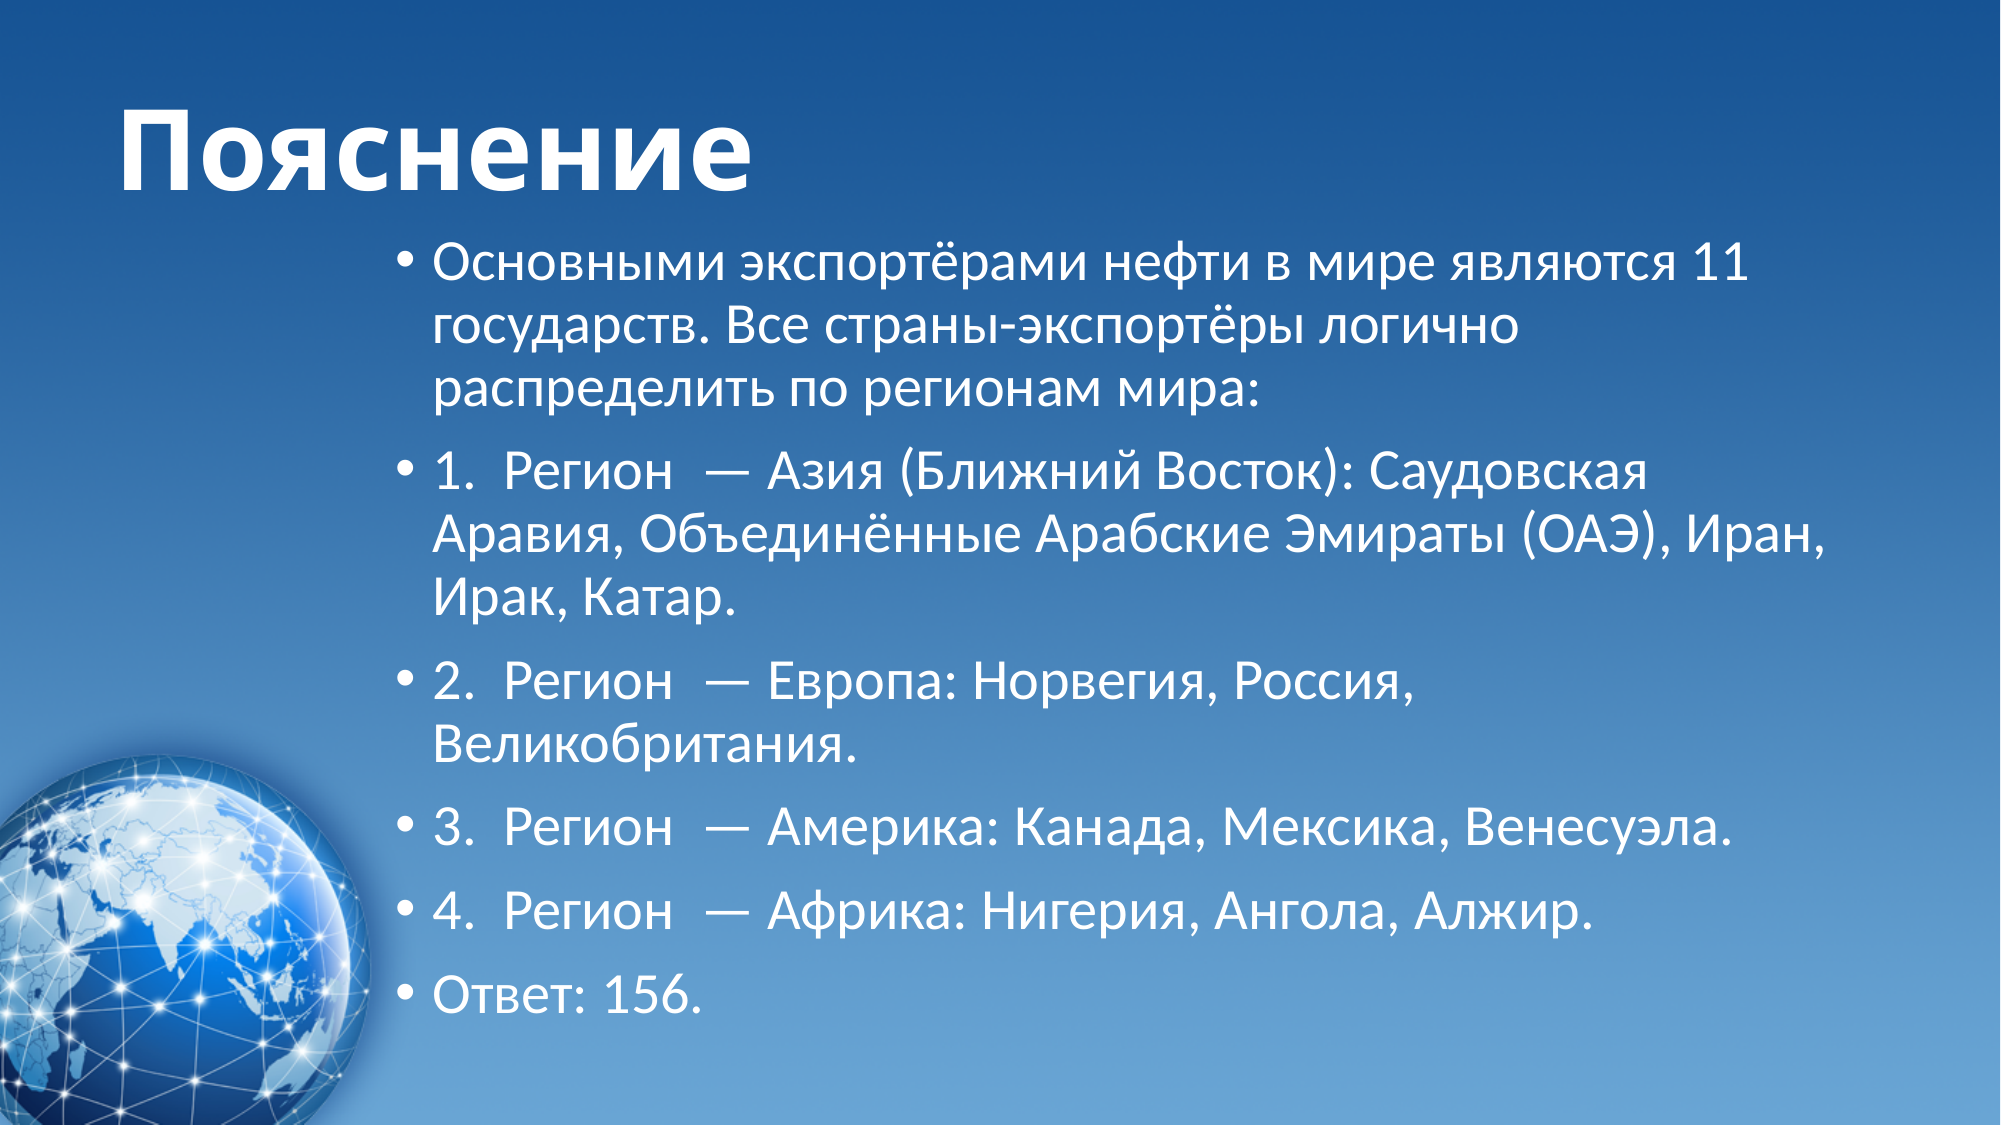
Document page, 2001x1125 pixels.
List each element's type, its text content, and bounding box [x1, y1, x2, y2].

picture [0, 0, 2001, 1125]
list Основными экспортёрами нефти в мире являются 11 государств. Все страны-экспортёры логично распределить по регионам мира: 1. Регион — Азия (Ближний Восток): Саудовская Аравия, Объединённые Арабские Эмираты (ОАЭ), Иран, Ирак, Катар. 2. Регион — Европа: Норвегия, Россия, Великобритания. 3. Регион — Америка: Канада, Мексика, Венесуэла. 4. Регион — Африка: Нигерия, Ангола, Алжир. Ответ: 156. [379, 222, 1863, 1087]
title Пояснение [99, 45, 1863, 264]
